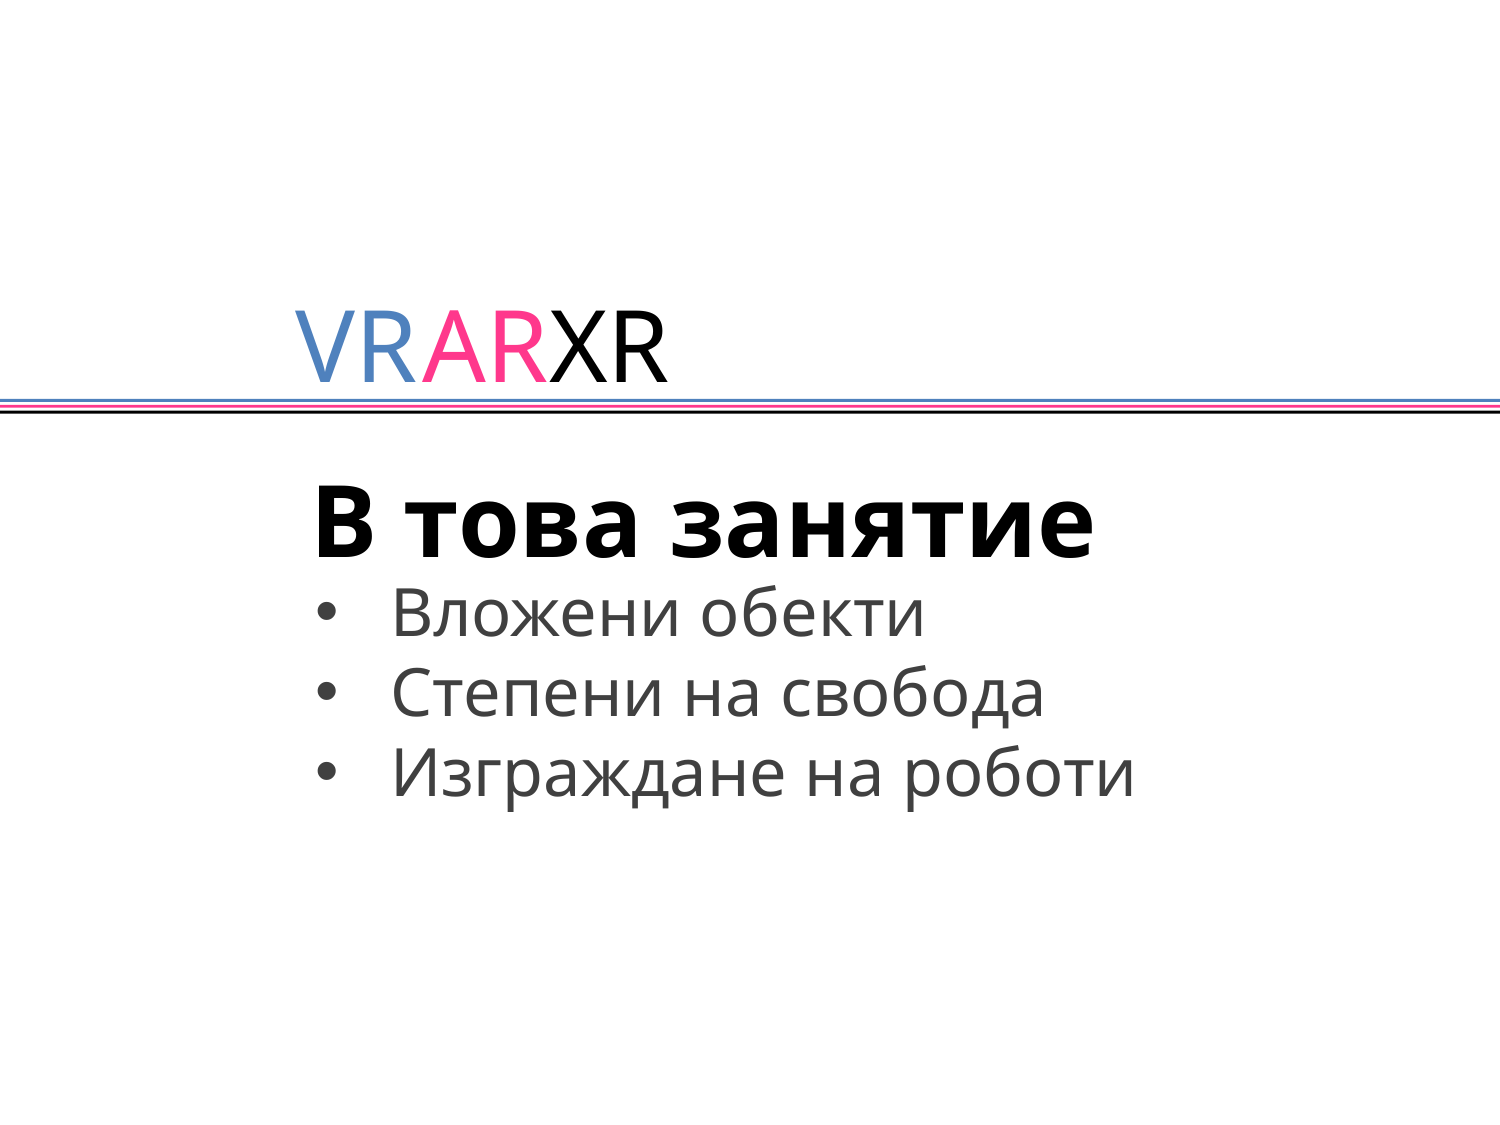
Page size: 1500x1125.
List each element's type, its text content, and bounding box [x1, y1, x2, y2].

list В това занятие [295, 450, 1450, 563]
list Вложени обекти Степени на свобода Изграждане на роботи [300, 562, 1455, 1088]
